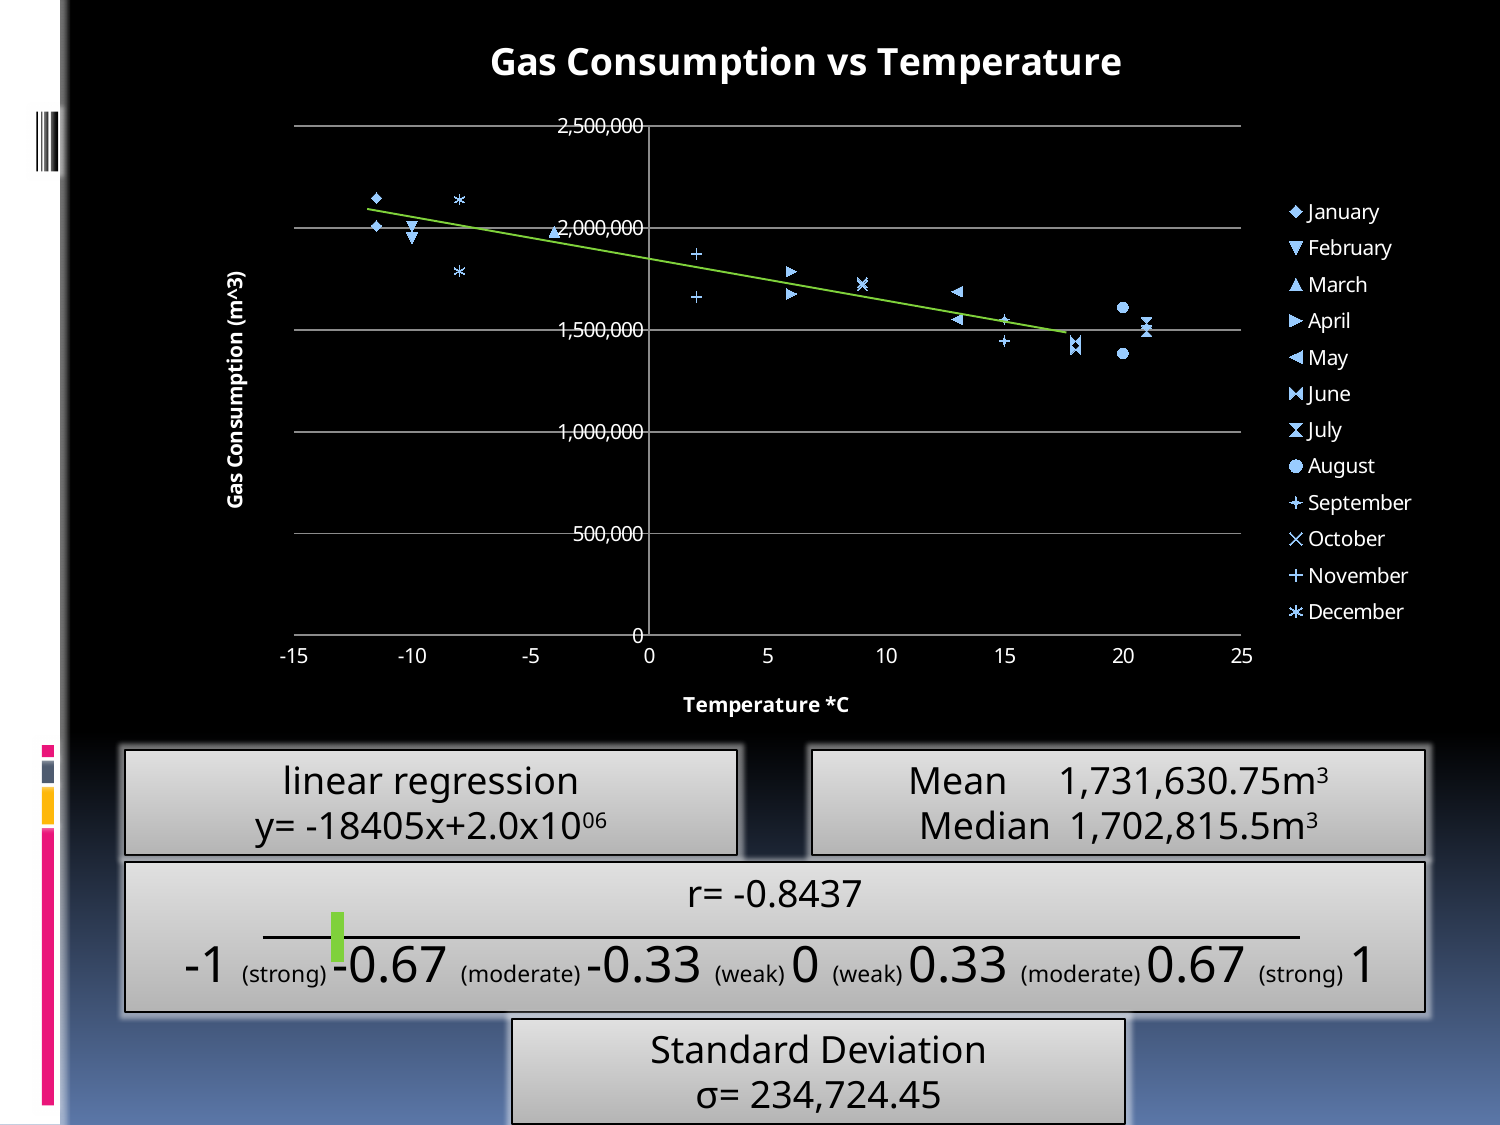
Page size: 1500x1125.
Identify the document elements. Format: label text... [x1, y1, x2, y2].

text_box Standard Deviation σ= 234,724.45 [511, 1018, 1126, 1125]
text_box Mean 1,731,630.75m3 Median 1,702,815.5m3 [811, 758, 1426, 855]
text_box -1 (strong) -0.67 (moderate) -0.33 (weak) 0 (weak) 0.33 (moderate) 0.67 (strong) 1 [125, 924, 1438, 1000]
text_box r= -0.8437 [124, 861, 1426, 1013]
chart [187, 0, 1426, 751]
text_box linear regression y= -18405x+2.0x1006 [124, 749, 738, 855]
